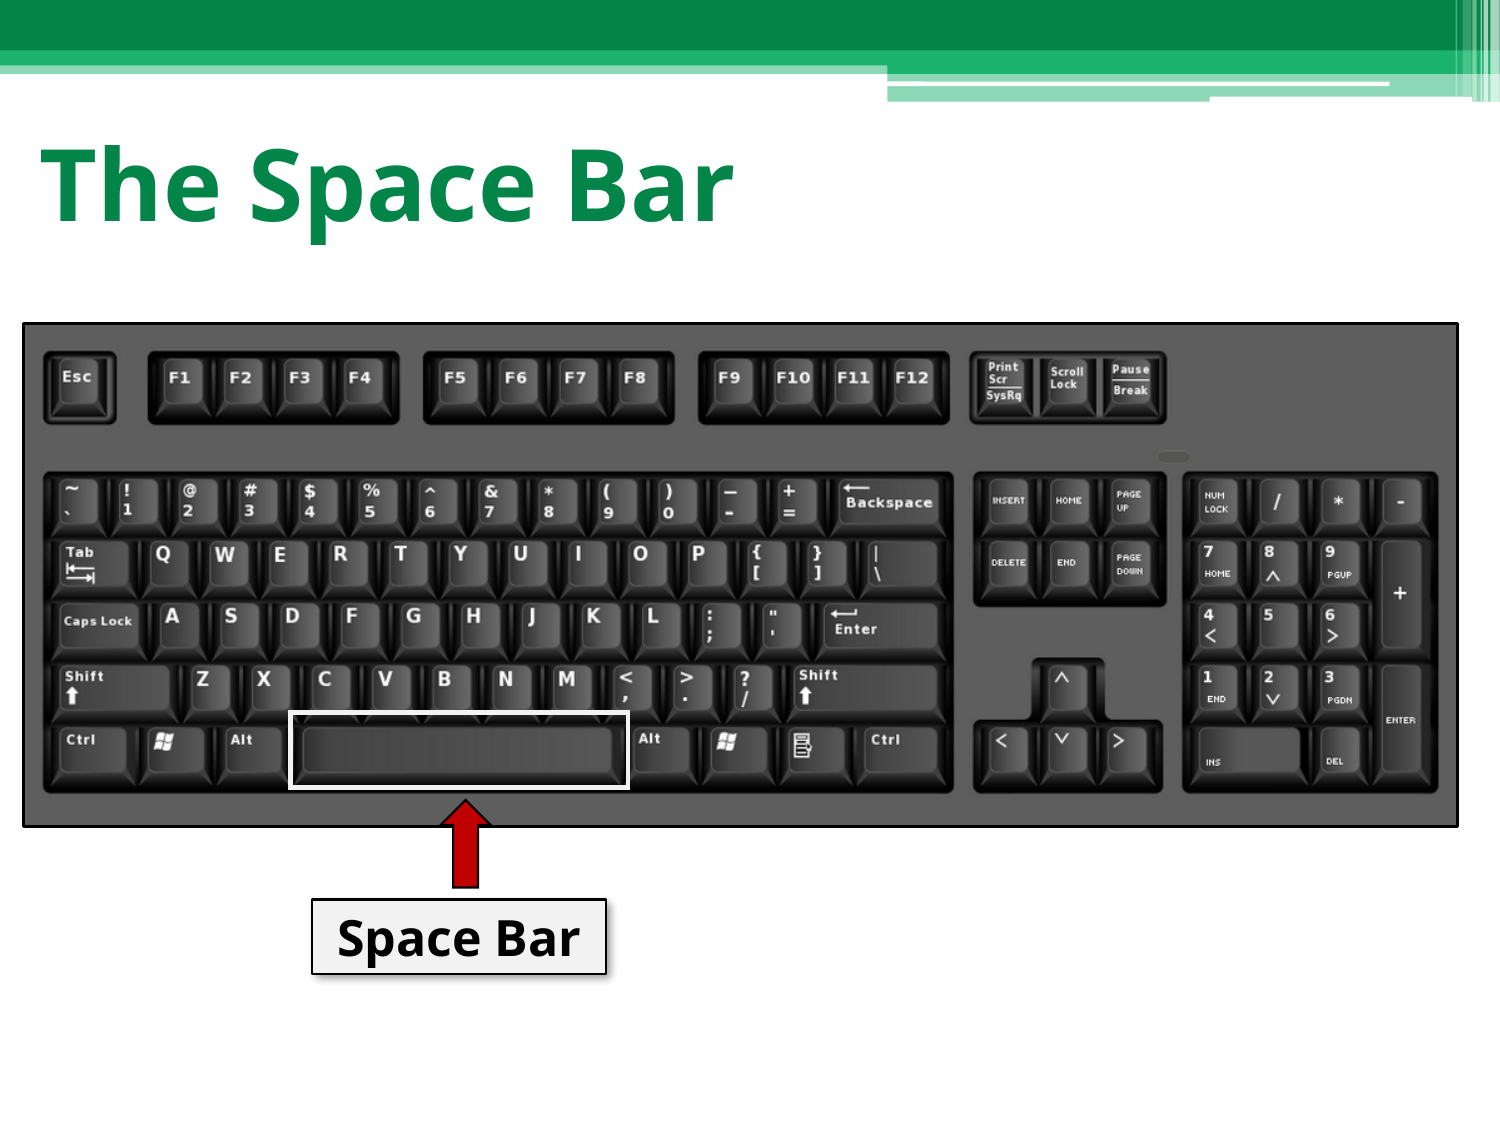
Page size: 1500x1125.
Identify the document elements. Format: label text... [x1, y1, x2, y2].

text_box Space Bar [312, 899, 607, 975]
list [24, 324, 1457, 825]
text_box [438, 825, 494, 889]
title The Space Bar [24, 95, 1475, 268]
